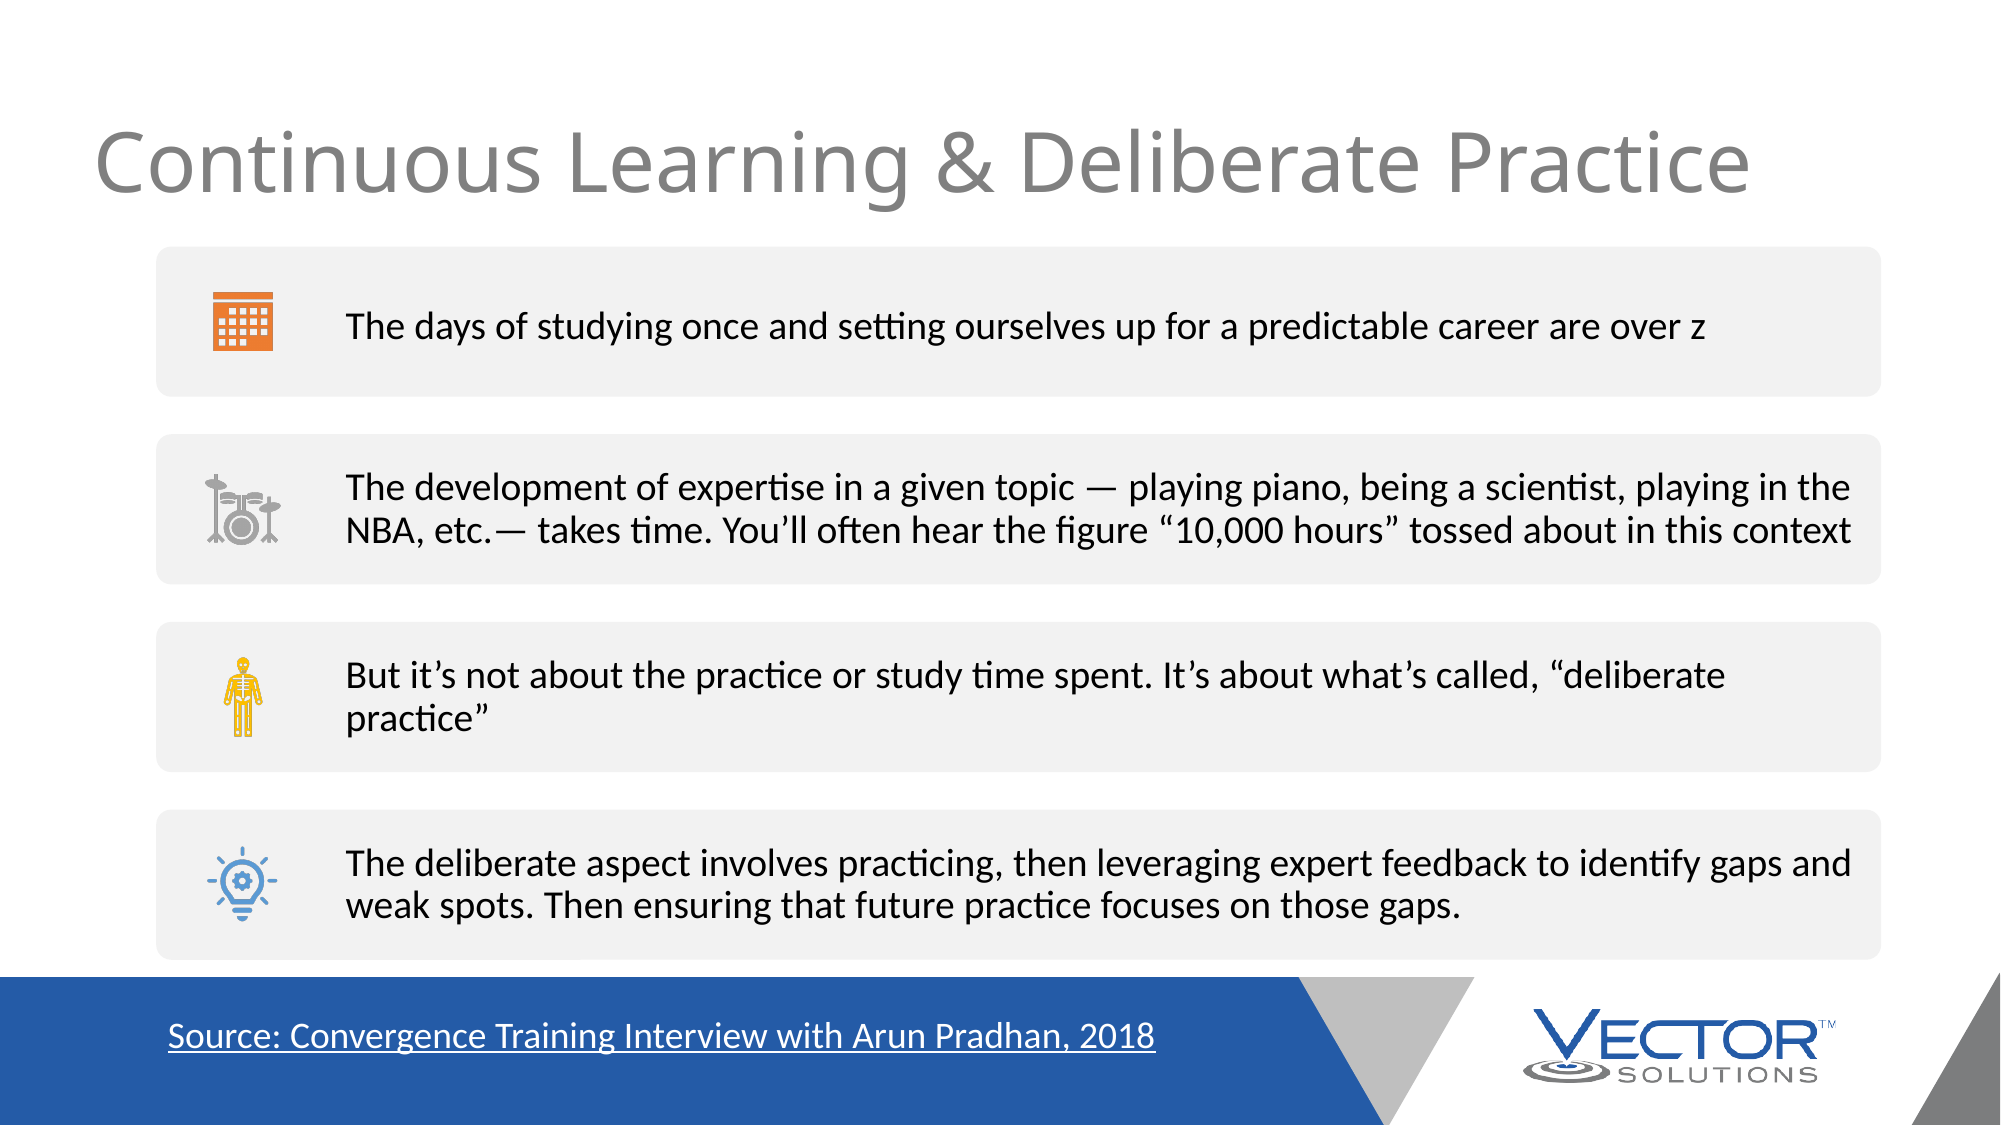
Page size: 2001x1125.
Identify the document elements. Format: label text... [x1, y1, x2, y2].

title Continuous Learning & Deliberate Practice [72, 56, 1797, 274]
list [156, 246, 1882, 961]
text_box Source: Convergence Training Interview with Arun Pradhan, 2018 [153, 1003, 1215, 1063]
picture [1523, 1009, 1836, 1083]
